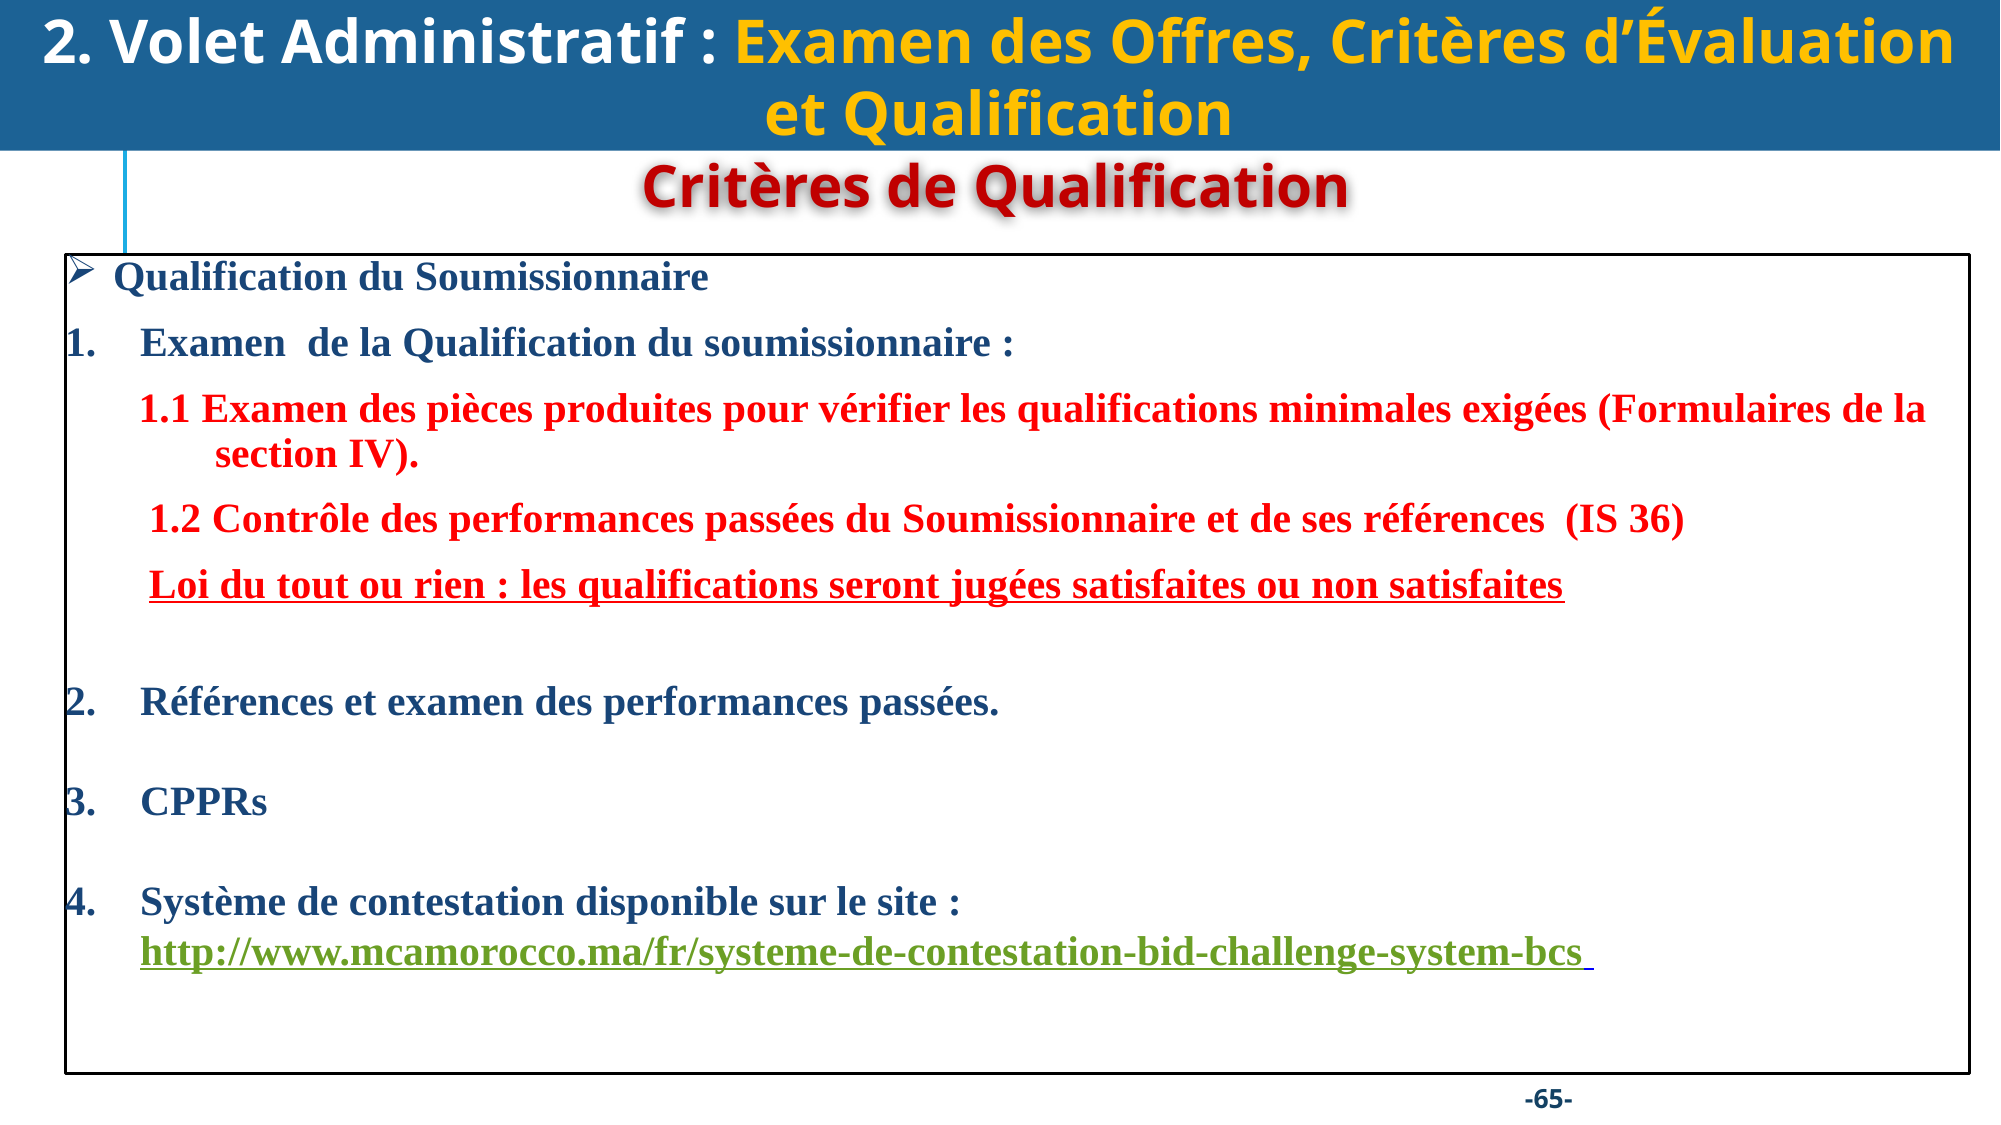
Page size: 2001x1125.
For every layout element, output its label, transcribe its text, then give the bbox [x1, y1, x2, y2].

slide_number -65- [1510, 1083, 1971, 1116]
text_box Qualification du Soumissionnaire Examen de la Qualification du soumissionnaire : 1.1 Examen des pièces produites pour vérifier les qualifications minimales exigées (Formulaires de la section IV). 1.2 Contrôle des performances passées du Soumissionnaire et de ses références (IS 36) Loi du tout ou rien : les qualifications seront jugées satisfaites ou non satisfaites Références et examen des performances passées. CPPRs Système de contestation disponible sur le site : http://www.mcamorocco.ma/fr/systeme-de-contestation-bid-challenge-system-bcs [64, 253, 1971, 1075]
text_box Critères de Qualification [323, 150, 1670, 218]
text_box 2. Volet Administratif : Examen des Offres, Critères d’Évaluation et Qualification [0, 0, 2000, 152]
